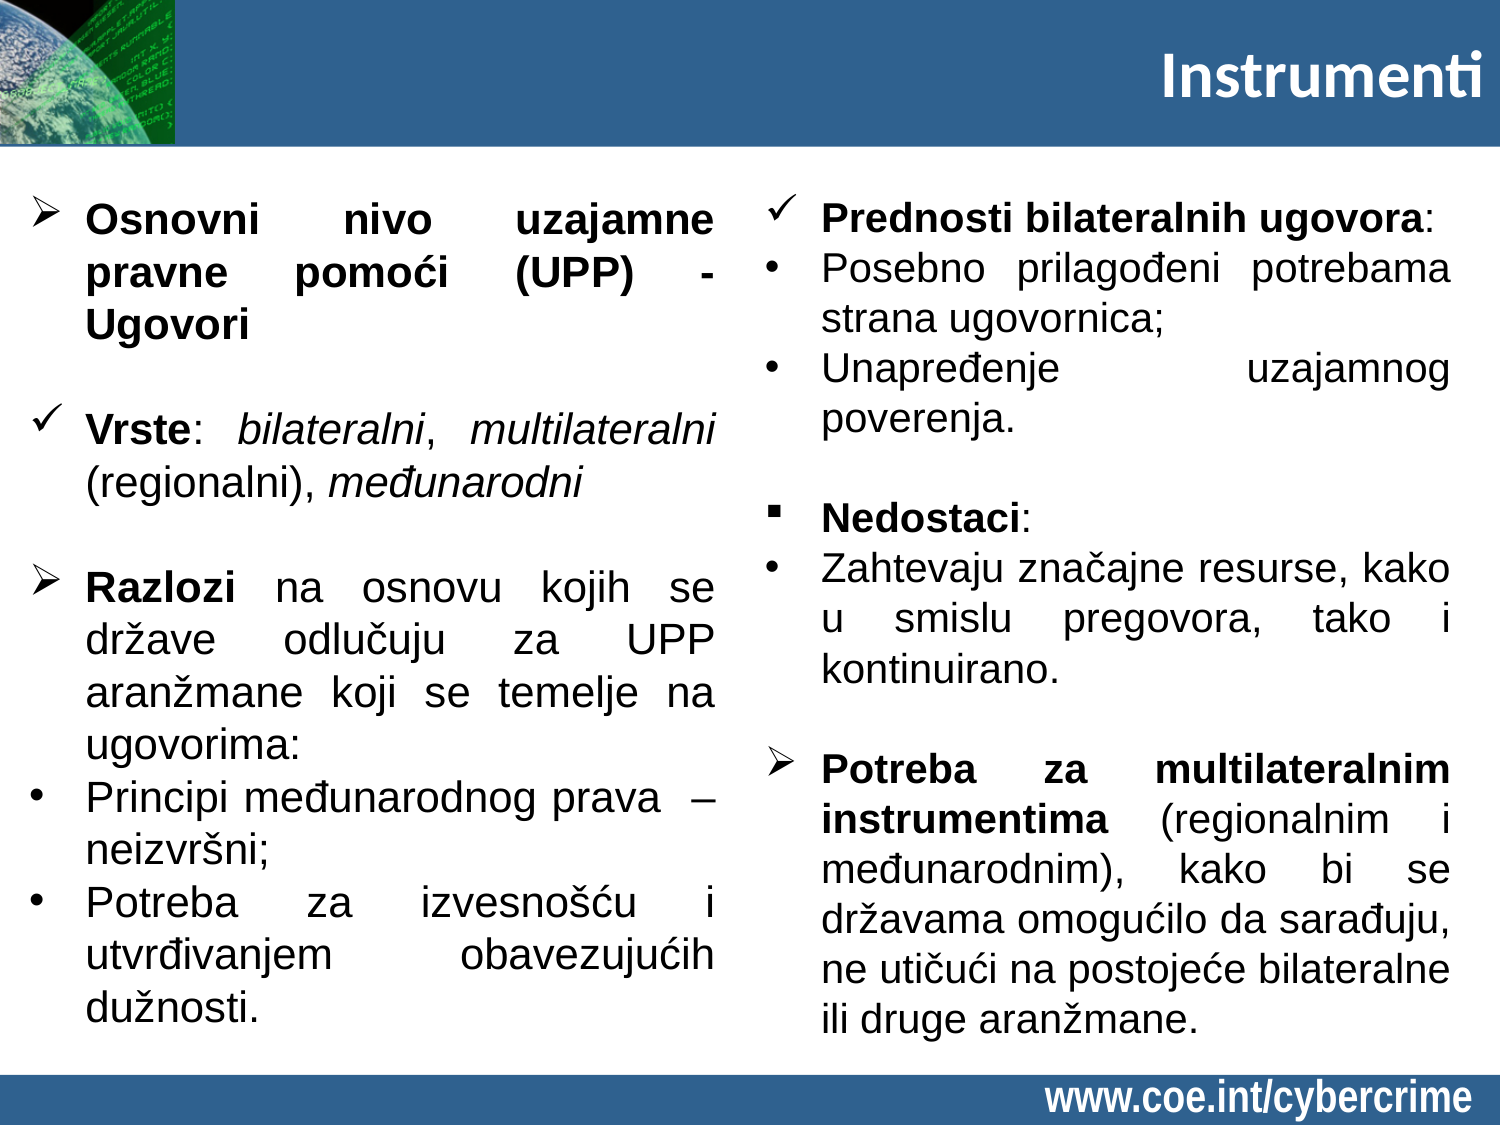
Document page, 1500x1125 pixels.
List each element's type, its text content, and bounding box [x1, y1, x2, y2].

text_box [0, 1073, 1030, 1125]
text_box Prednosti bilateralnih ugovora: Posebno prilagođeni potrebama strana ugovornica; Unapređenje uzajamnog poverenja. Nedostaci: Zahtevaju značajne resurse, kako u smislu pregovora, tako i kontinuirano. Potreba za multilateralnim instrumentima (regionalnim i međunarodnim), kako bi se državama omogućilo da sarađuju, ne utičući na postojeće bilateralne ili druge aranžmane. [749, 183, 1466, 1049]
text_box Osnovni nivo uzajamne pravne pomoći (UPP) - Ugovori Vrste: bilateralni, multilateralni (regionalni), međunarodni Razlozi na osnovu kojih se države odlučuju za UPP aranžmane koji se temelje na ugovorima: Principi međunarodnog prava – neizvršni; Potreba za izvesnošću i utvrđivanjem obavezujućih dužnosti. [14, 183, 731, 1039]
text_box www.coe.int/cybercrime [1030, 1059, 1500, 1125]
text_box Instrumenti [177, 0, 1500, 149]
picture [0, 0, 175, 144]
